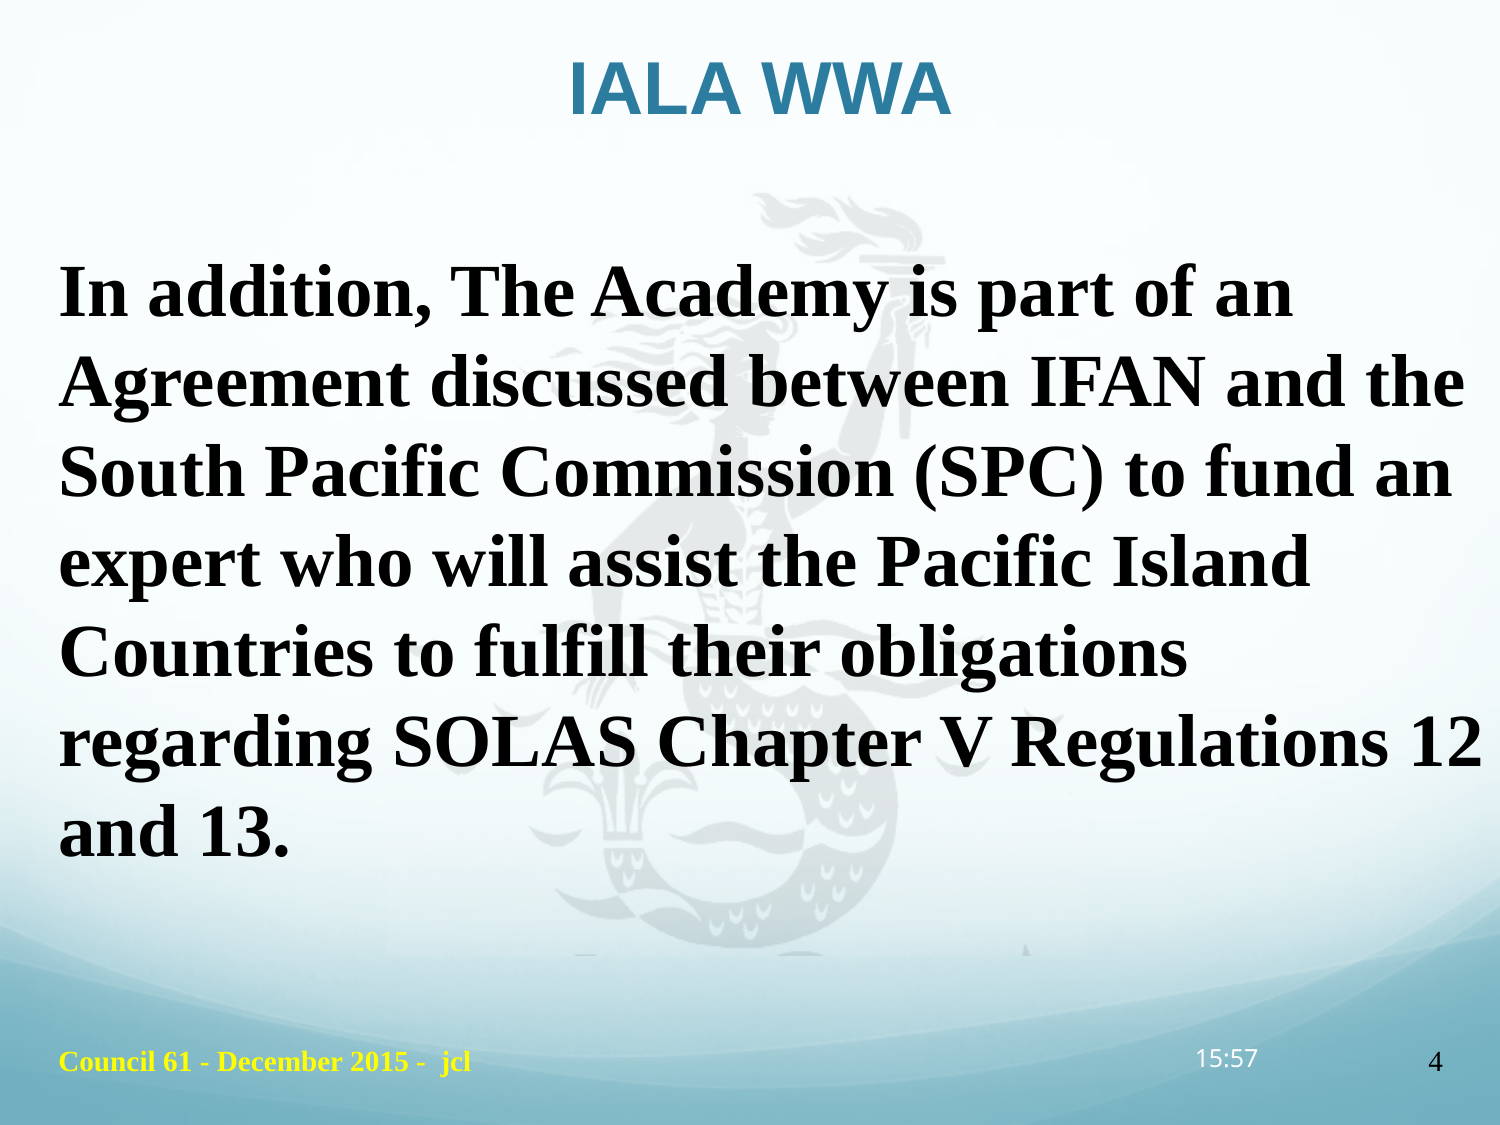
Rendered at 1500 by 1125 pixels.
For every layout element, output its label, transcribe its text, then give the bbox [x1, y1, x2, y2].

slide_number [923, 1029, 1274, 1090]
text_box In addition, The Academy is part of an Agreement discussed between IFAN and the South Pacific Commission (SPC) to fund an expert who will assist the Pacific Island Countries to fulfill their obligations regarding SOLAS Chapter V Regulations 12 and 13. [43, 106, 1500, 1125]
slide_number 4 [1295, 1029, 1459, 1090]
footer Council 61 - December 2015 - jcl [43, 1029, 838, 1090]
title IALA WWA [43, 0, 1500, 106]
